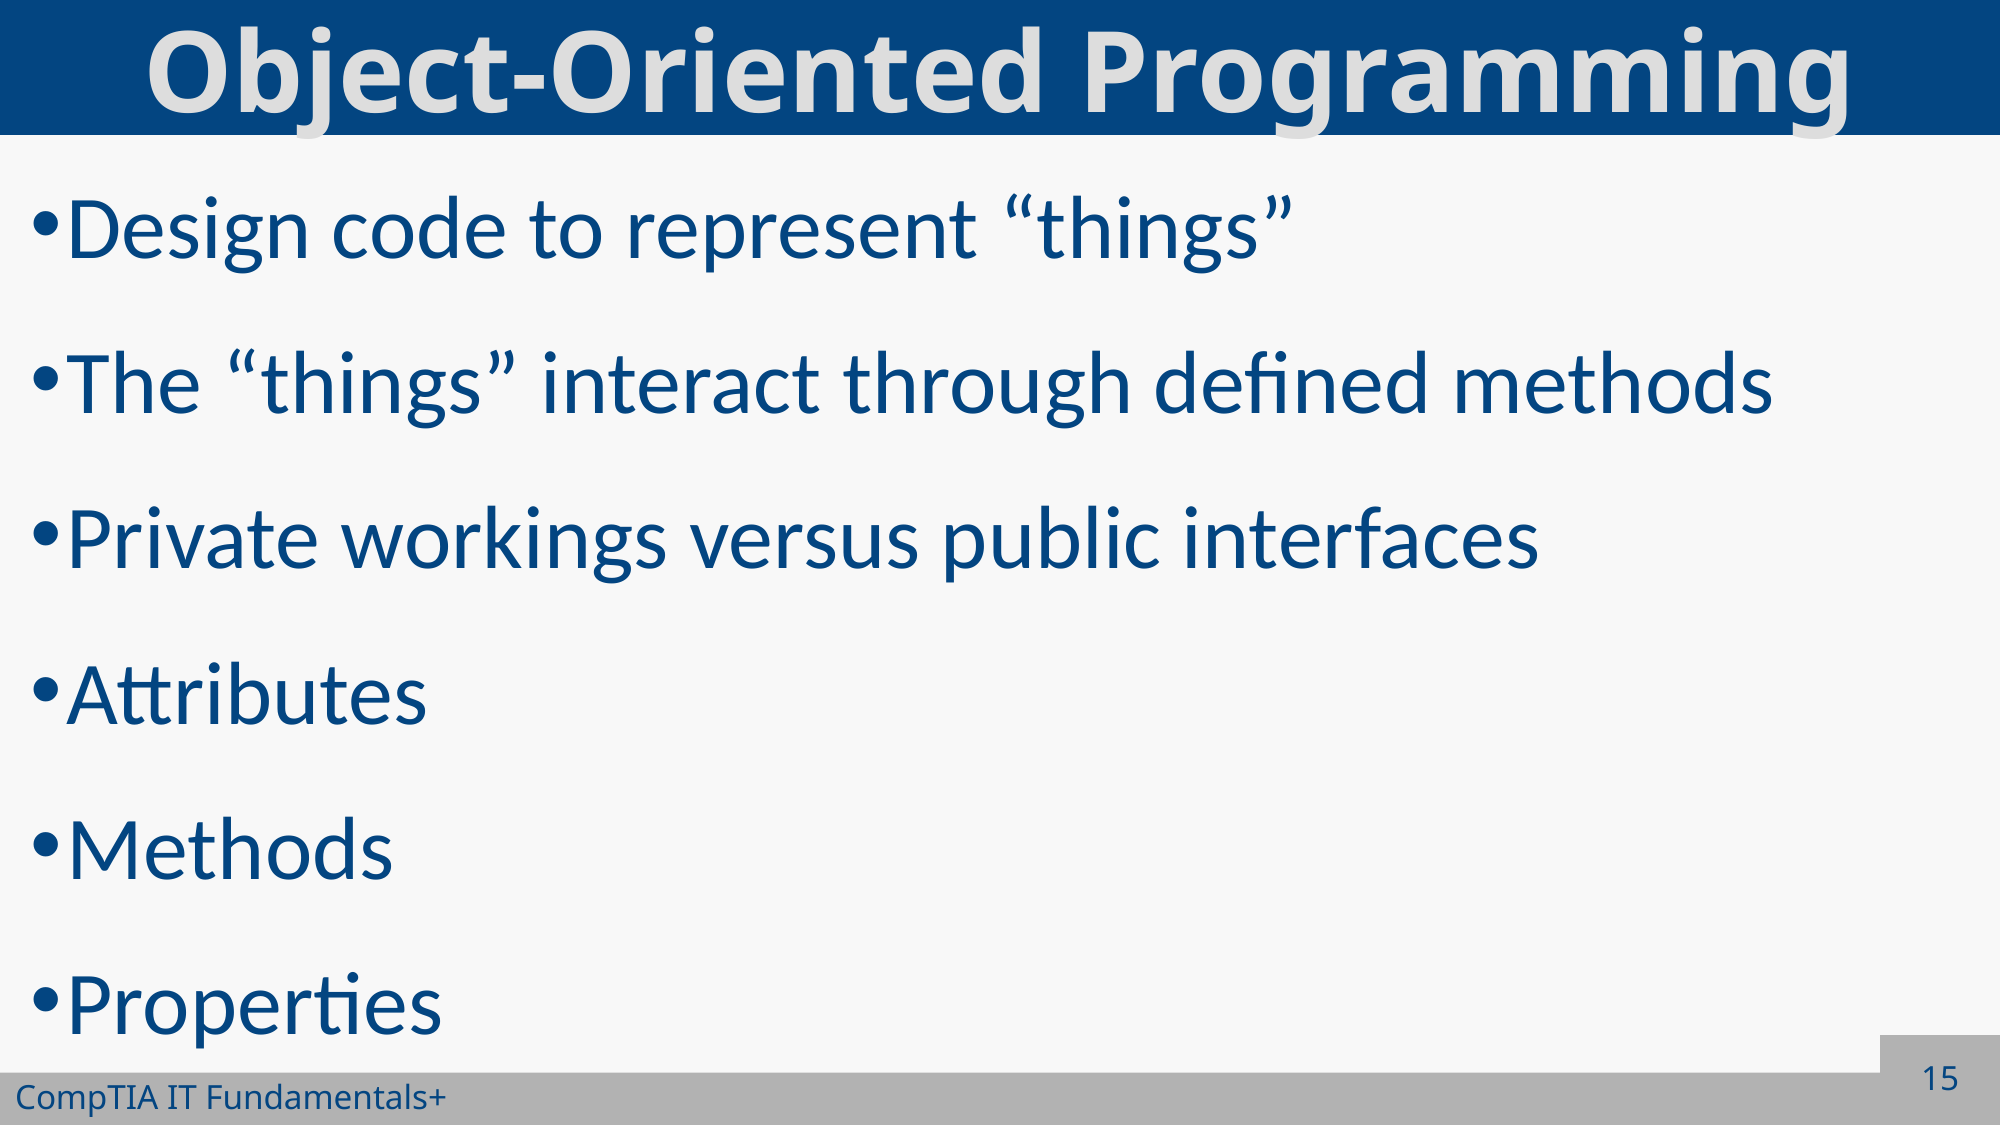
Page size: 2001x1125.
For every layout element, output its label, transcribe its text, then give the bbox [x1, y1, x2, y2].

footer CompTIA IT Fundamentals+ [0, 1072, 1880, 1125]
title Object-Oriented Programming [0, 0, 2000, 135]
list Design code to represent “things” The “things” interact through defined methods Private workings versus public interfaces Attributes Methods Properties [15, 149, 1980, 1065]
slide_number 15 [1880, 1035, 2000, 1125]
